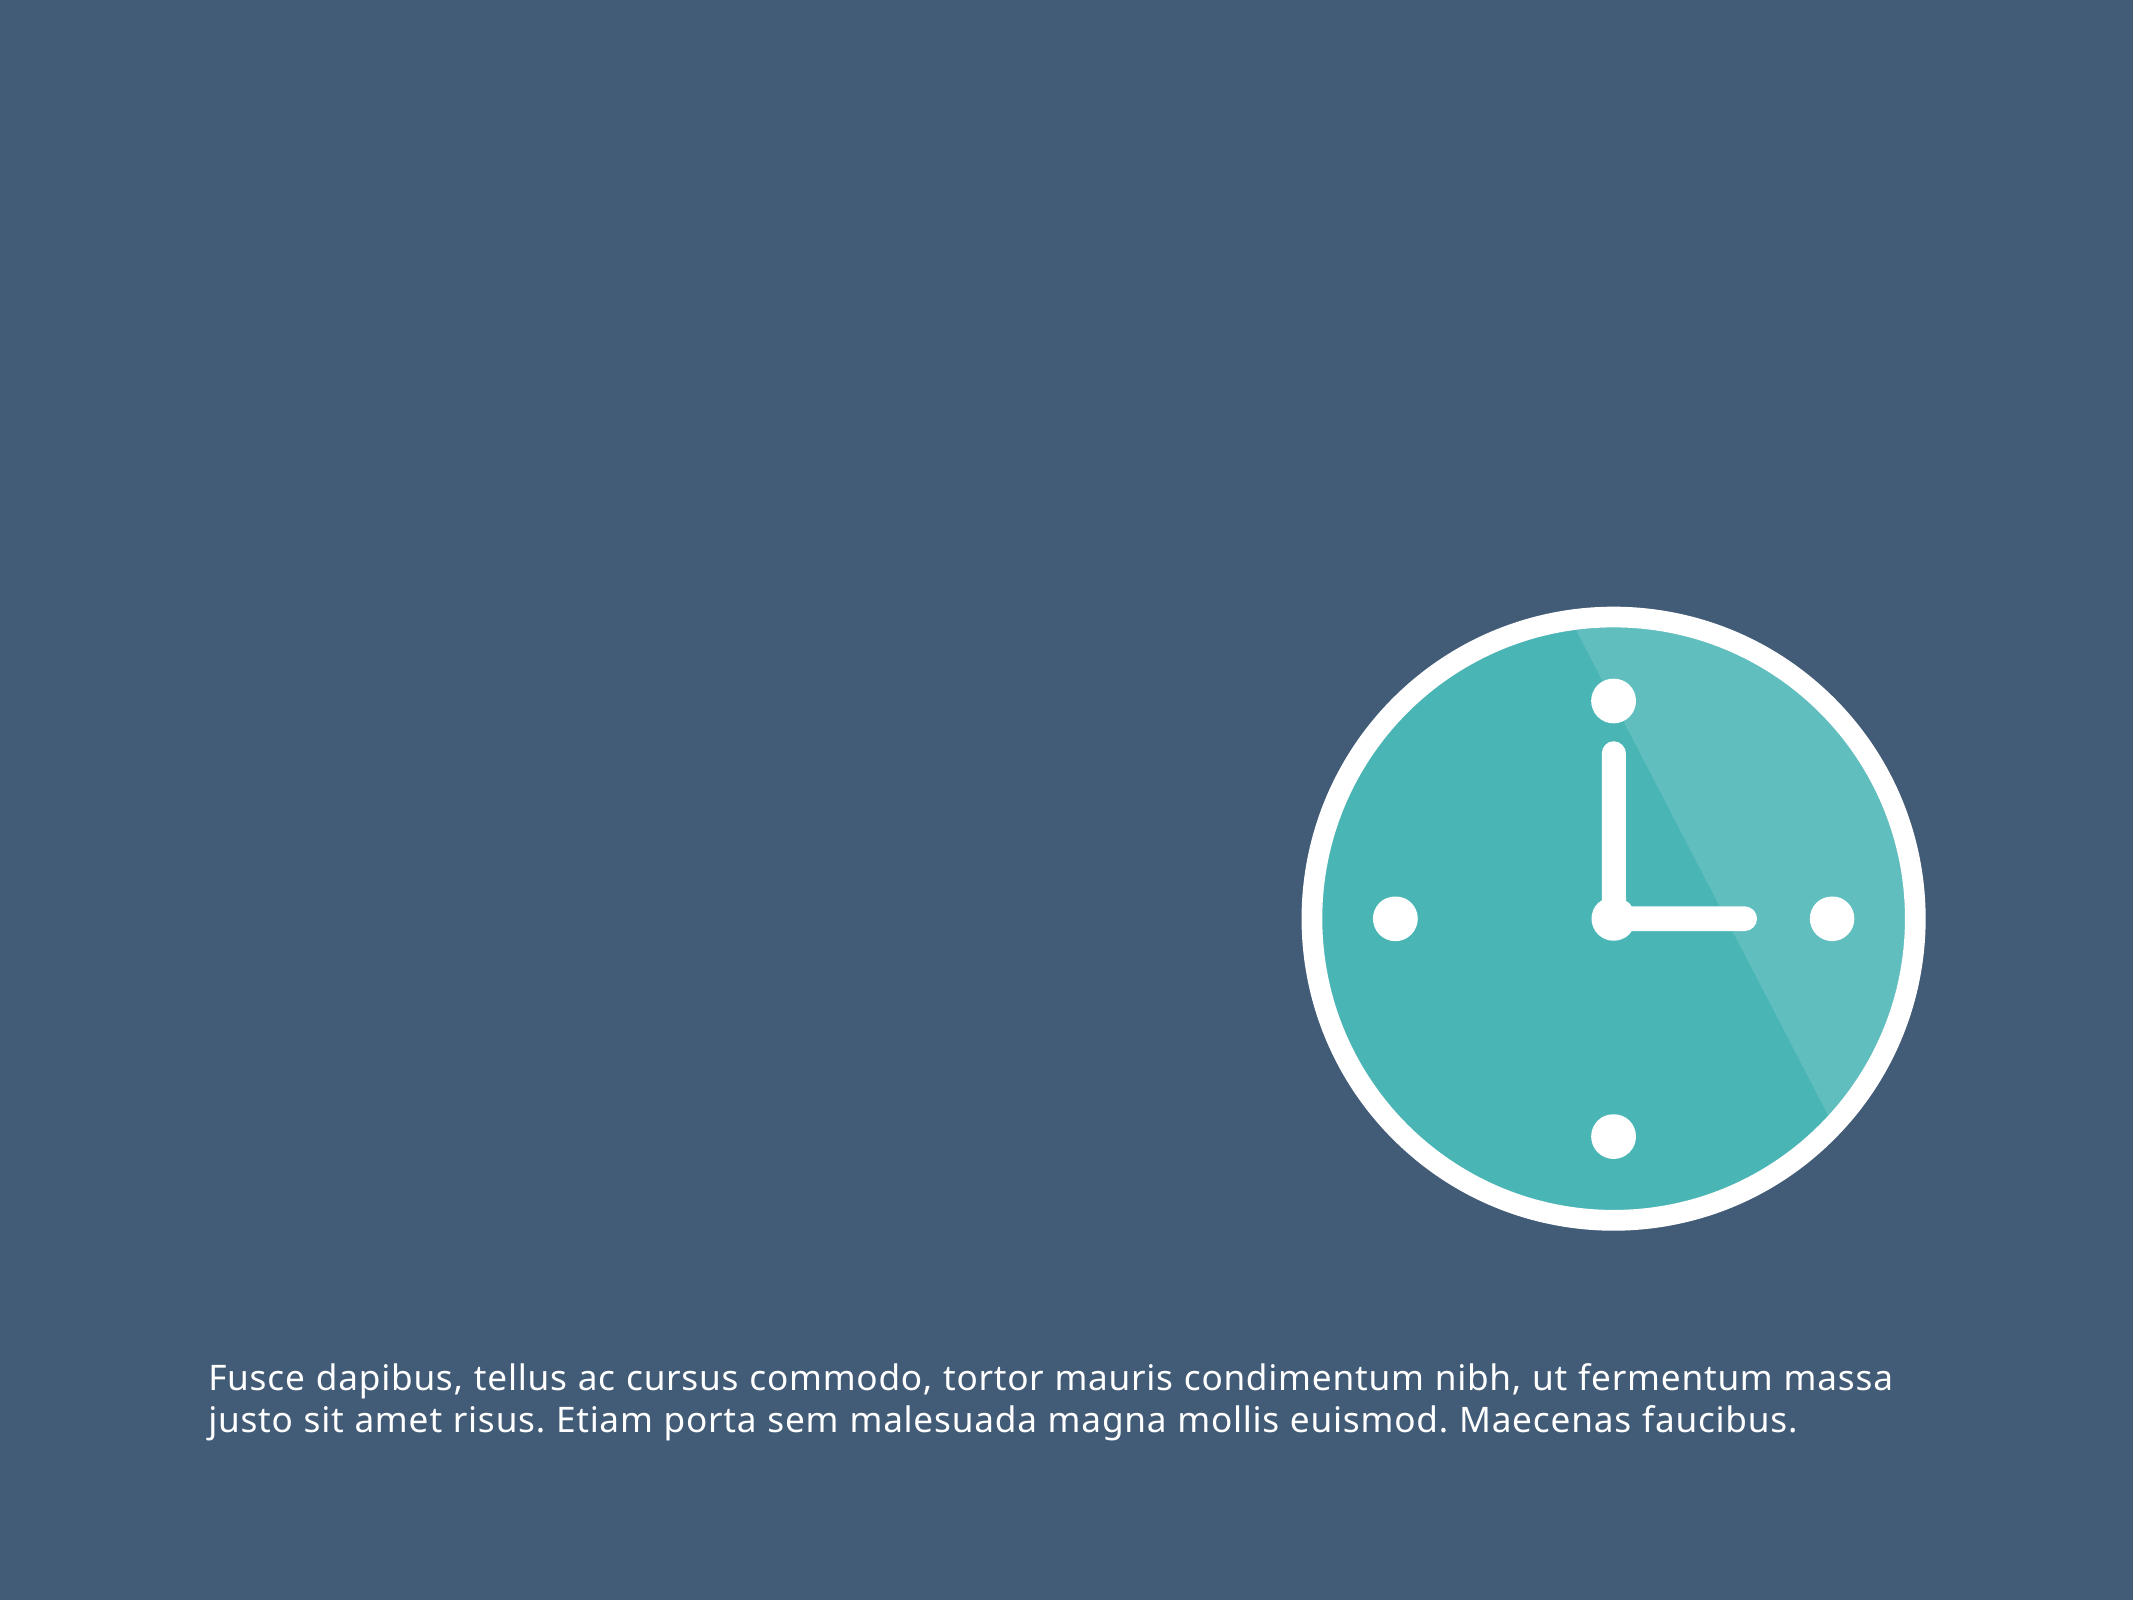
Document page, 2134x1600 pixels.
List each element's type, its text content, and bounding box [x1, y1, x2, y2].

text_box Fusce dapibus, tellus ac cursus commodo, tortor mauris condimentum nibh, ut fermentum massa justo sit amet risus. Etiam porta sem malesuada magna mollis euismod. Maecenas faucibus. [208, 1355, 1925, 1481]
